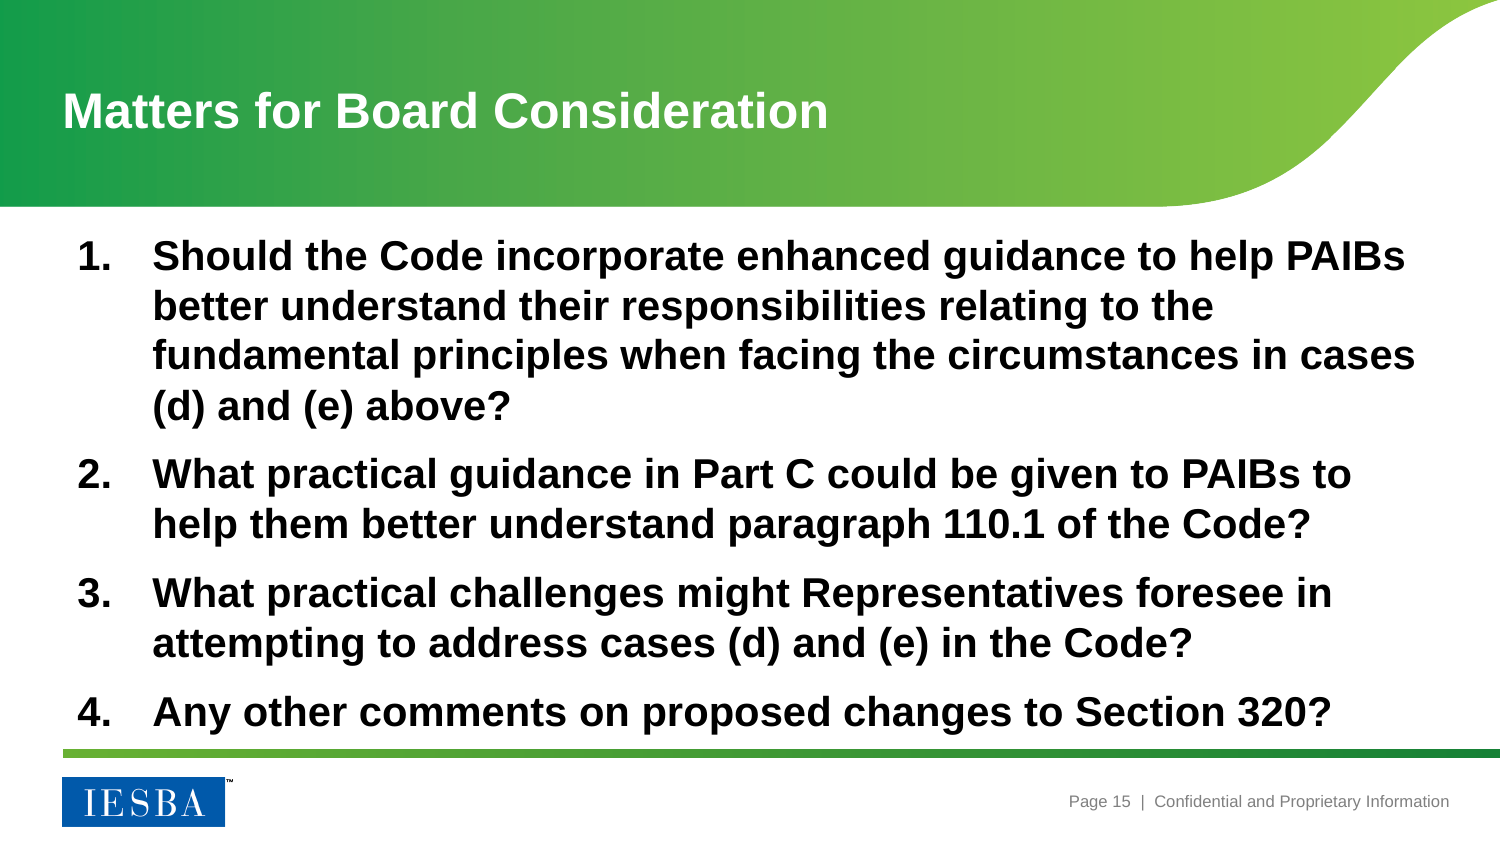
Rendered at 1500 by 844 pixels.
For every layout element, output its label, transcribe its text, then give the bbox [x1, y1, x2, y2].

title Matters for Board Consideration [62, 75, 1300, 142]
picture [0, 0, 1500, 207]
picture [62, 777, 233, 827]
list Should the Code incorporate enhanced guidance to help PAIBs better understand their responsibilities relating to the fundamental principles when facing the circumstances in cases (d) and (e) above? What practical guidance in Part C could be given to PAIBs to help them better understand paragraph 110.1 of the Code? What practical challenges might Representatives foresee in attempting to address cases (d) and (e) in the Code? Any other comments on proposed changes to Section 320? [62, 220, 1450, 724]
